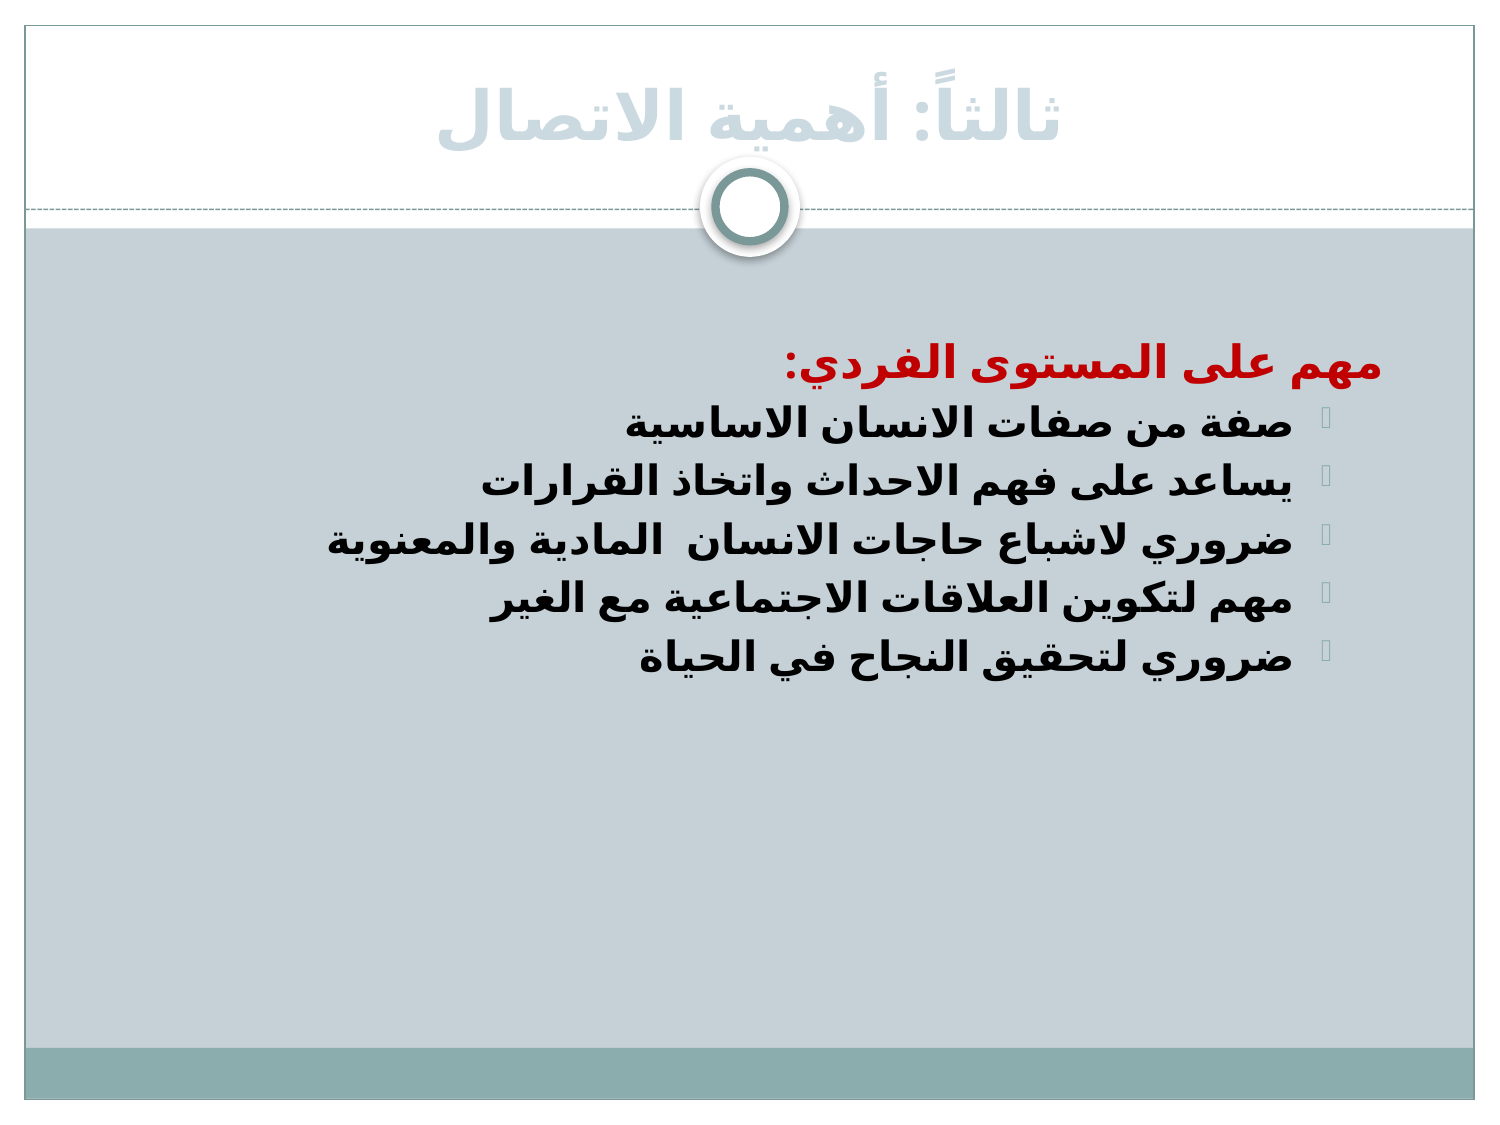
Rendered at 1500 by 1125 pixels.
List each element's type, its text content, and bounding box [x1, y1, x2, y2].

list مهم على المستوى الفردي: صفة من صفات الانسان الاساسية يساعد على فهم الاحداث واتخاذ القرارات ضروري لاشباع حاجات الانسان المادية والمعنوية مهم لتكوين العلاقات الاجتماعية مع الغير ضروري لتحقيق النجاح في الحياة [49, 324, 1445, 1001]
title ثالثاً: أهمية الاتصال [49, 37, 1450, 162]
